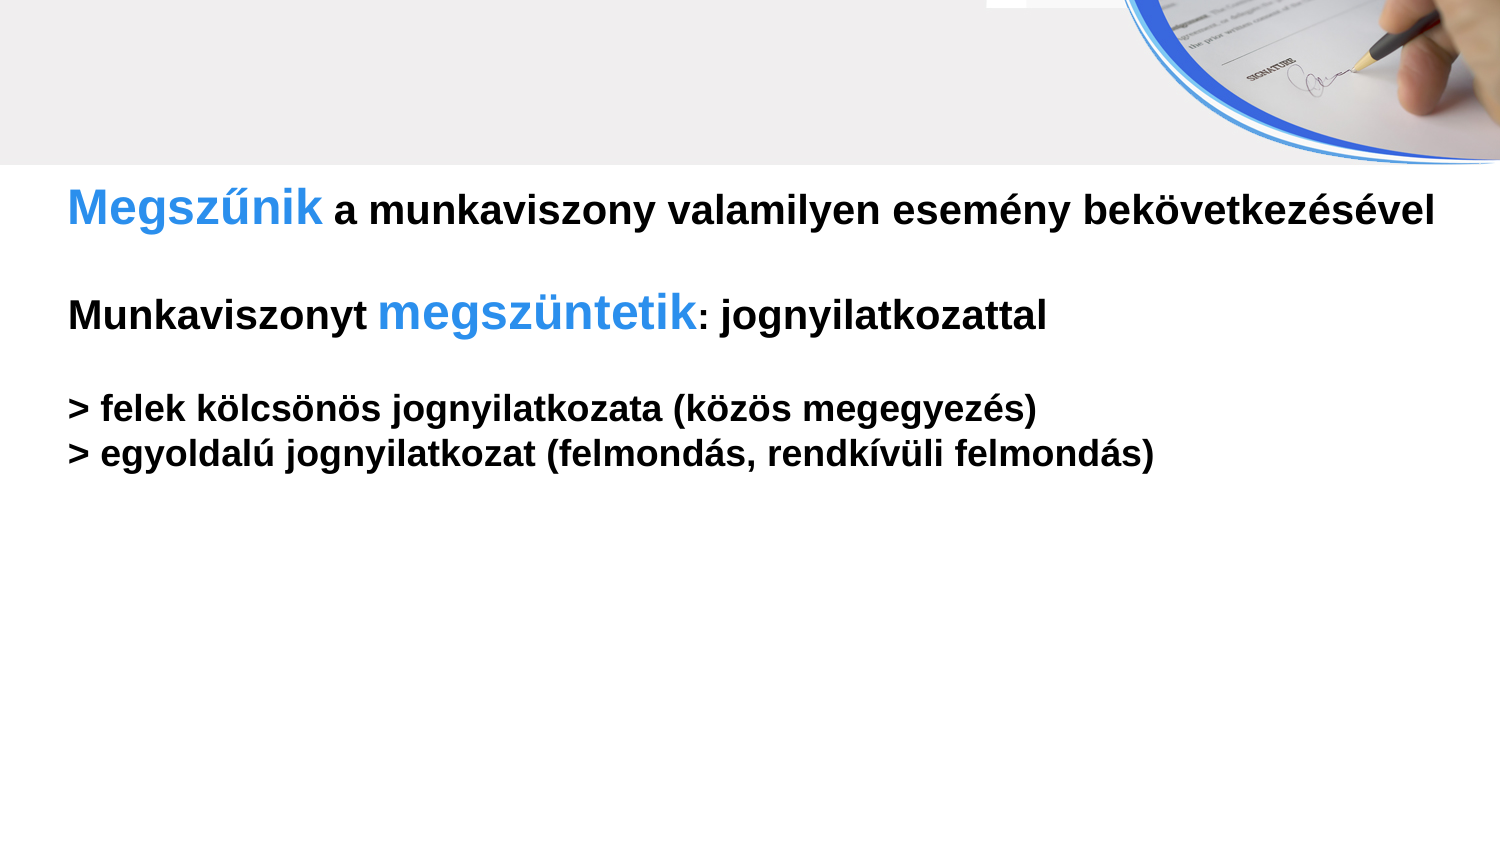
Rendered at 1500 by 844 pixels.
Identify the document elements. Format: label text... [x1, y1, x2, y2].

picture [0, 0, 1500, 844]
text_box Megszűnik a munkaviszony valamilyen esemény bekövetkezésével Munkaviszonyt megszüntetik: jognyilatkozattal > felek kölcsönös jognyilatkozata (közös megegyezés) > egyoldalú jognyilatkozat (felmondás, rendkívüli felmondás) [53, 166, 1459, 482]
